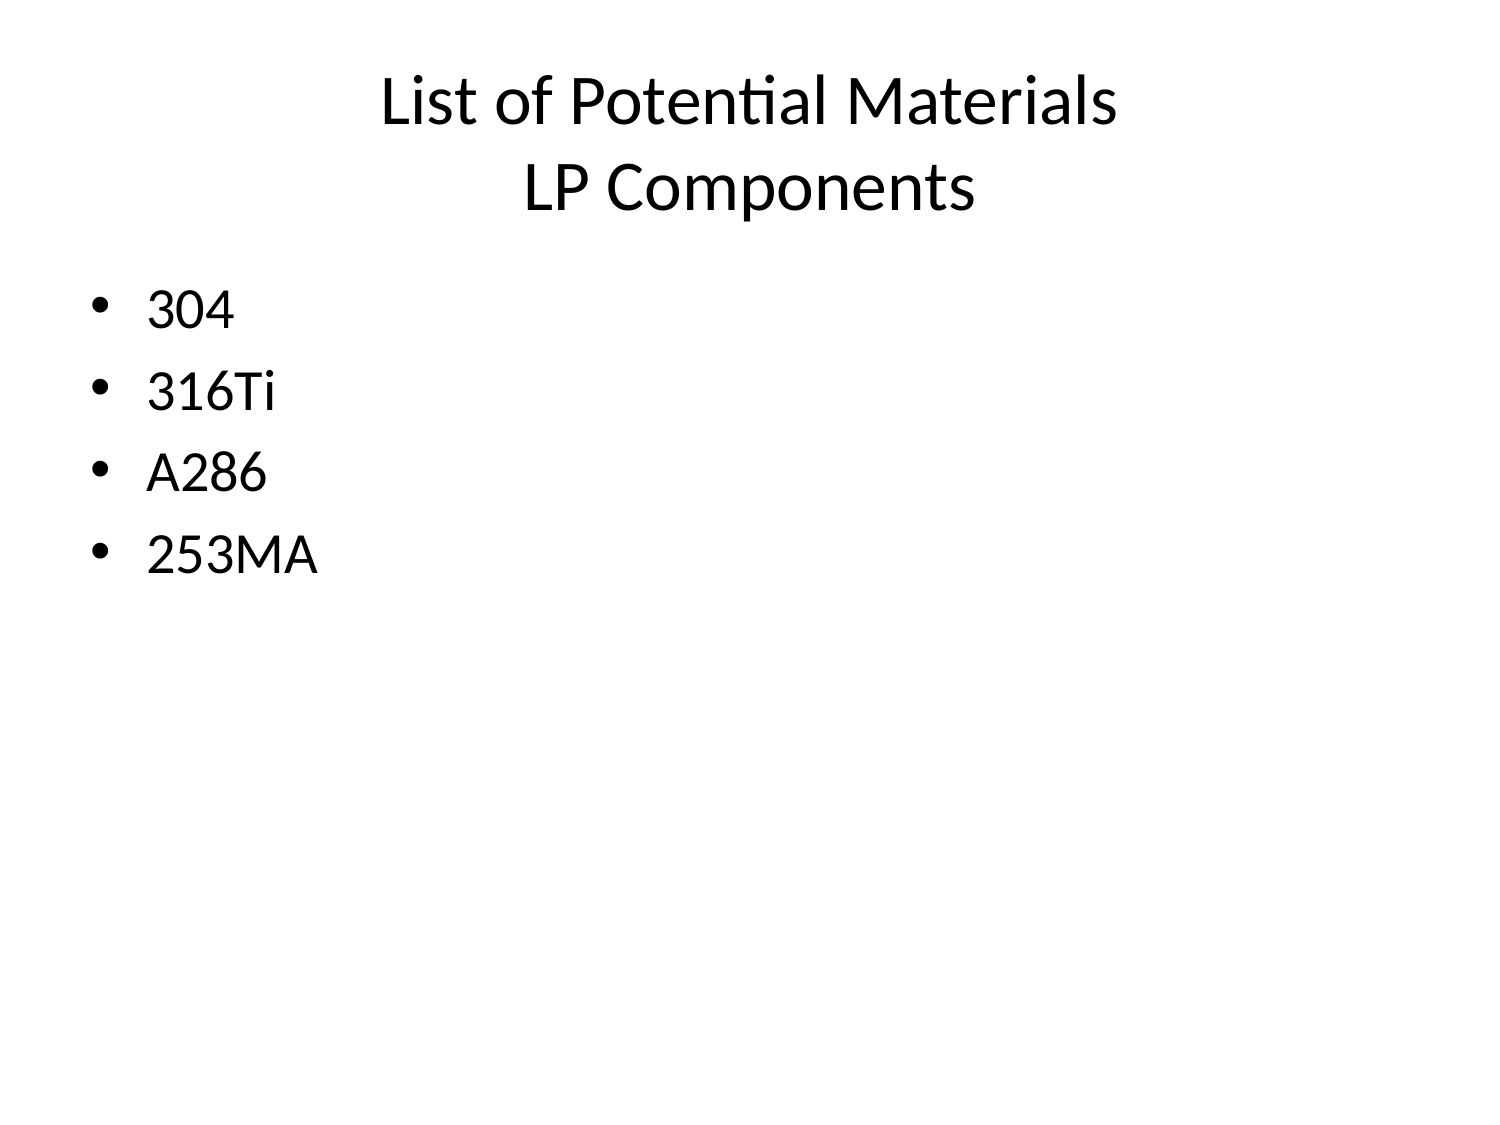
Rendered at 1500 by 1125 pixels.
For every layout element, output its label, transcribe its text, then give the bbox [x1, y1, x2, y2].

list 304 316Ti A286 253MA [75, 262, 738, 1005]
title List of Potential Materials LP Components [75, 45, 1425, 233]
